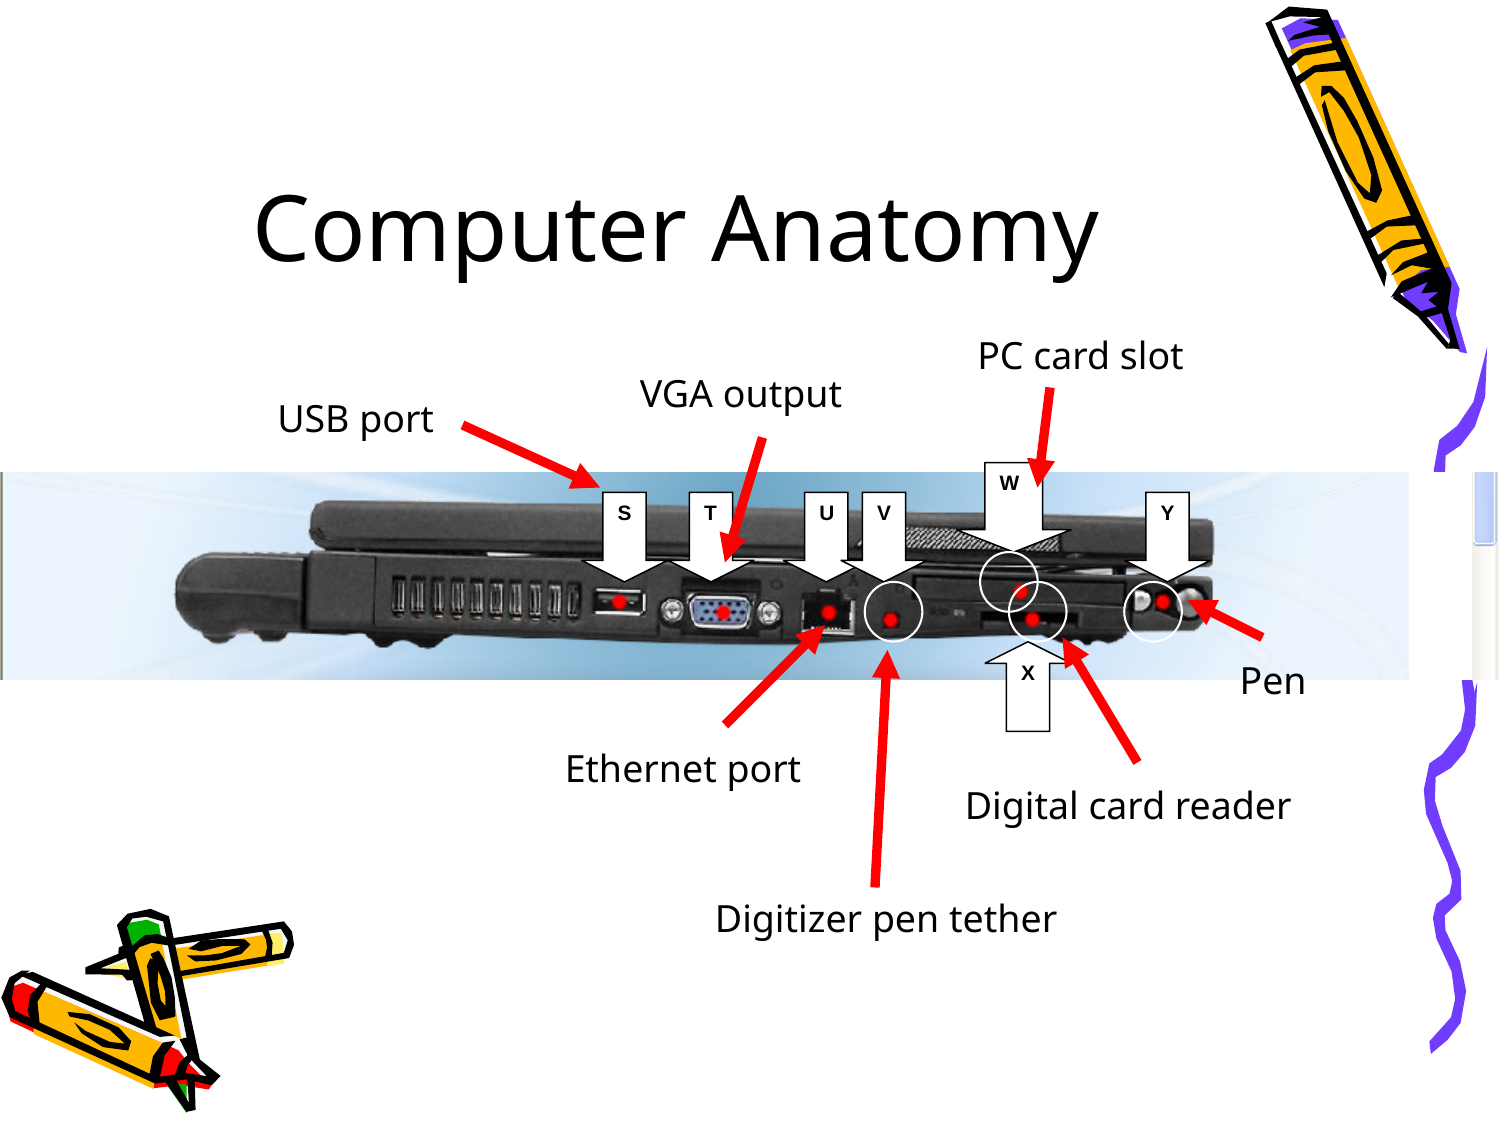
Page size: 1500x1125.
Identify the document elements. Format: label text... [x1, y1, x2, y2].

text_box PC card slot [962, 324, 1225, 385]
text_box USB port [262, 387, 525, 448]
text_box Ethernet port [880, 741, 888, 798]
text_box Digitizer pen tether [699, 887, 1125, 948]
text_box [0, 462, 1500, 732]
title Computer Anatomy [112, 24, 1240, 288]
text_box VGA output [624, 362, 900, 423]
text_box Ethernet port [549, 741, 882, 798]
text_box Digital card reader [950, 774, 1375, 835]
